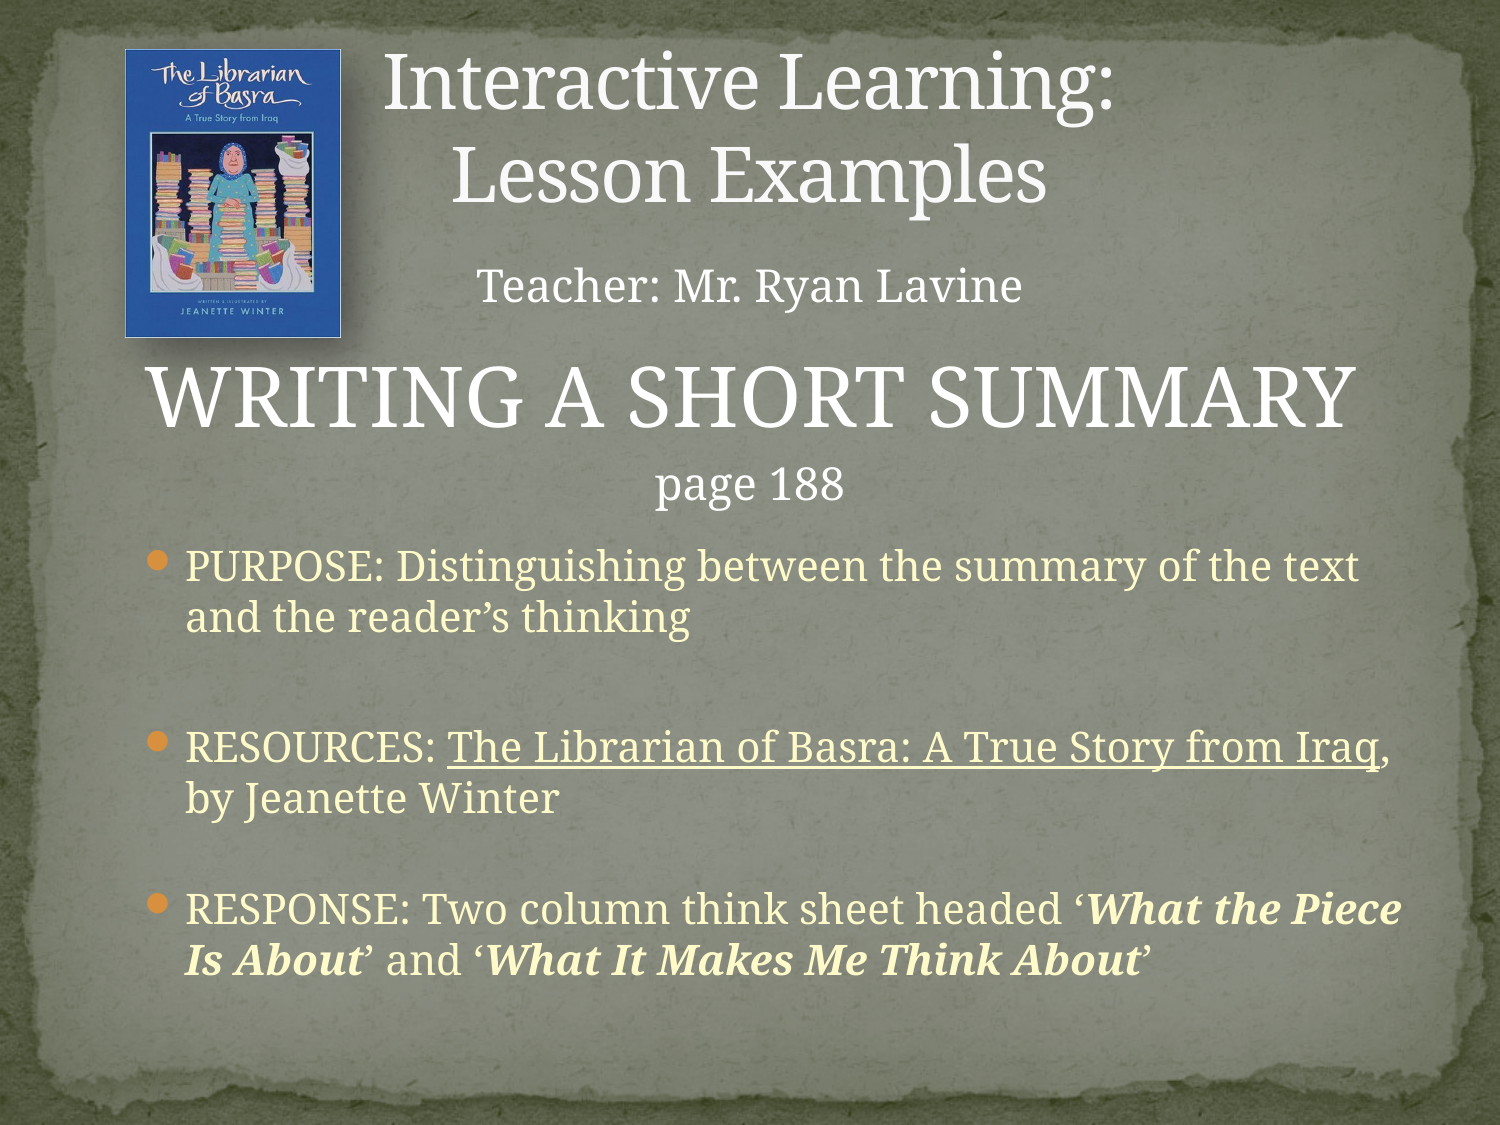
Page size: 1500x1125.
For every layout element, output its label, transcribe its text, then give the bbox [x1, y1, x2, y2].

list Teacher: Mr. Ryan Lavine Writing A Short Summary page 188 PURPOSE: Distinguishing between the summary of the text and the reader’s thinking RESOURCES: The Librarian of Basra: A True Story from Iraq, by Jeanette Winter RESPONSE: Two column think sheet headed ‘What the Piece Is About’ and ‘What It Makes Me Think About’ [75, 249, 1425, 1000]
title Interactive Learning: Lesson Examples [74, 24, 1425, 225]
picture [125, 51, 341, 337]
